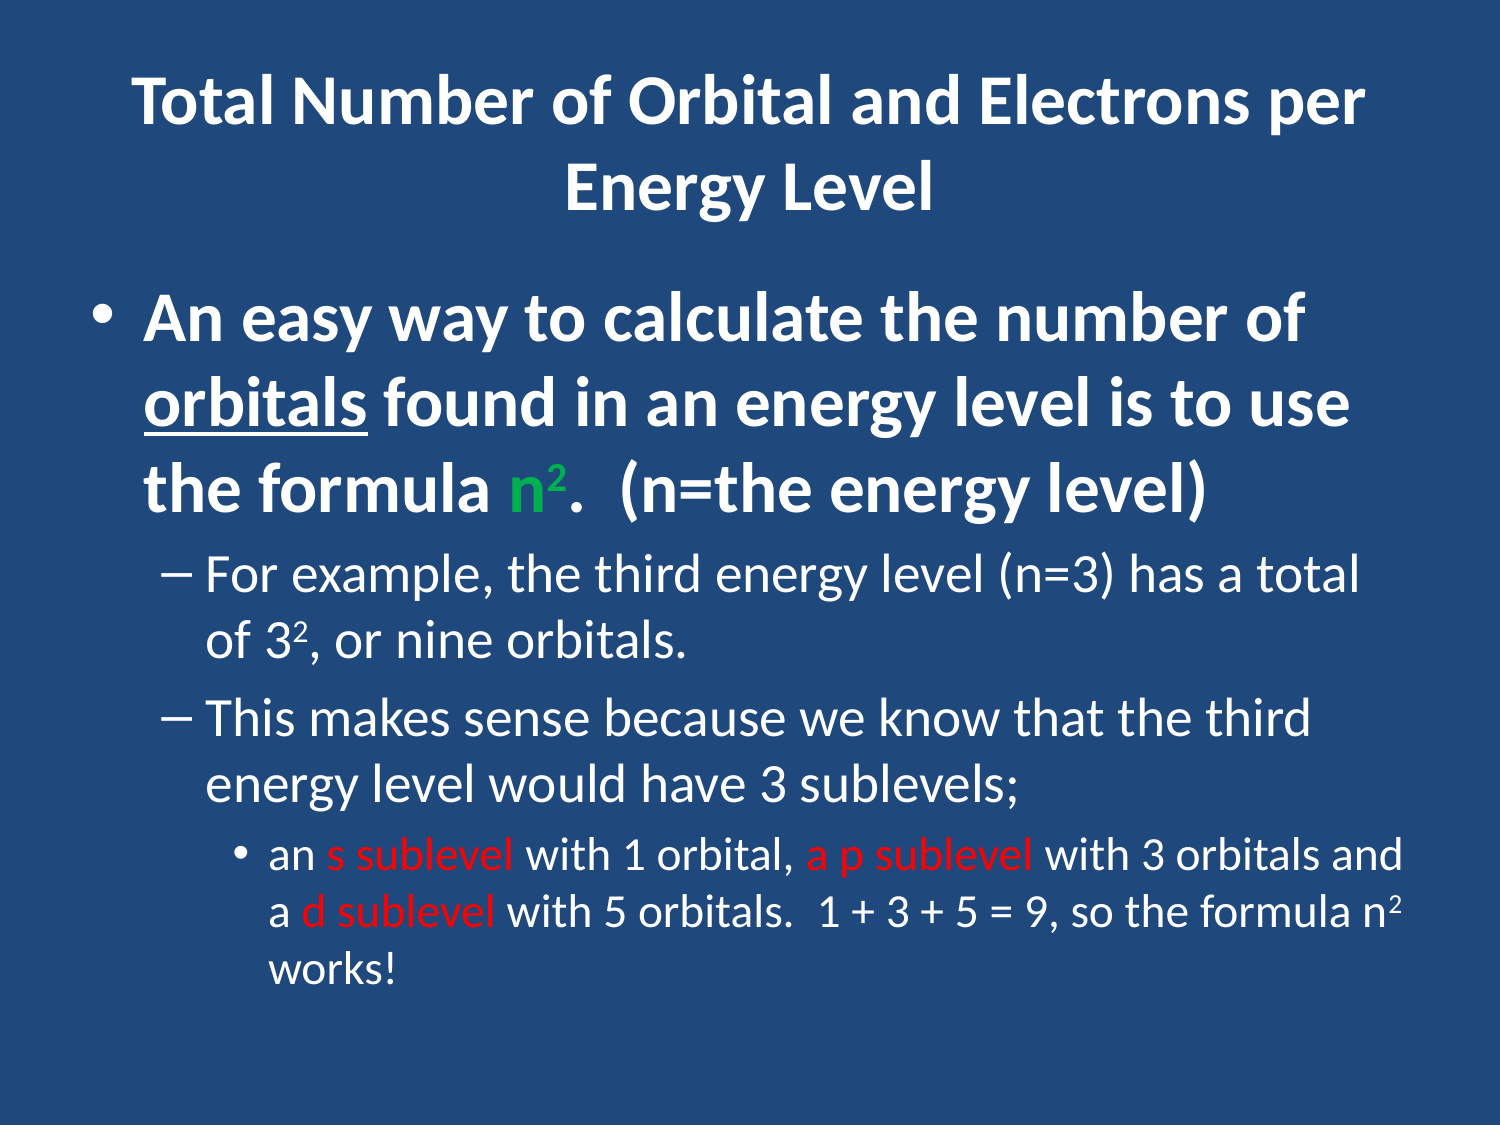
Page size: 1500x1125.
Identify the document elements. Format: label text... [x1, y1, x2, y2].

list An easy way to calculate the number of orbitals found in an energy level is to use the formula n2. (n=the energy level) For example, the third energy level (n=3) has a total of 32, or nine orbitals. This makes sense because we know that the third energy level would have 3 sublevels; an s sublevel with 1 orbital, a p sublevel with 3 orbitals and a d sublevel with 5 orbitals. 1 + 3 + 5 = 9, so the formula n2 works! [75, 262, 1425, 1005]
title Total Number of Orbital and Electrons per Energy Level [75, 45, 1425, 233]
